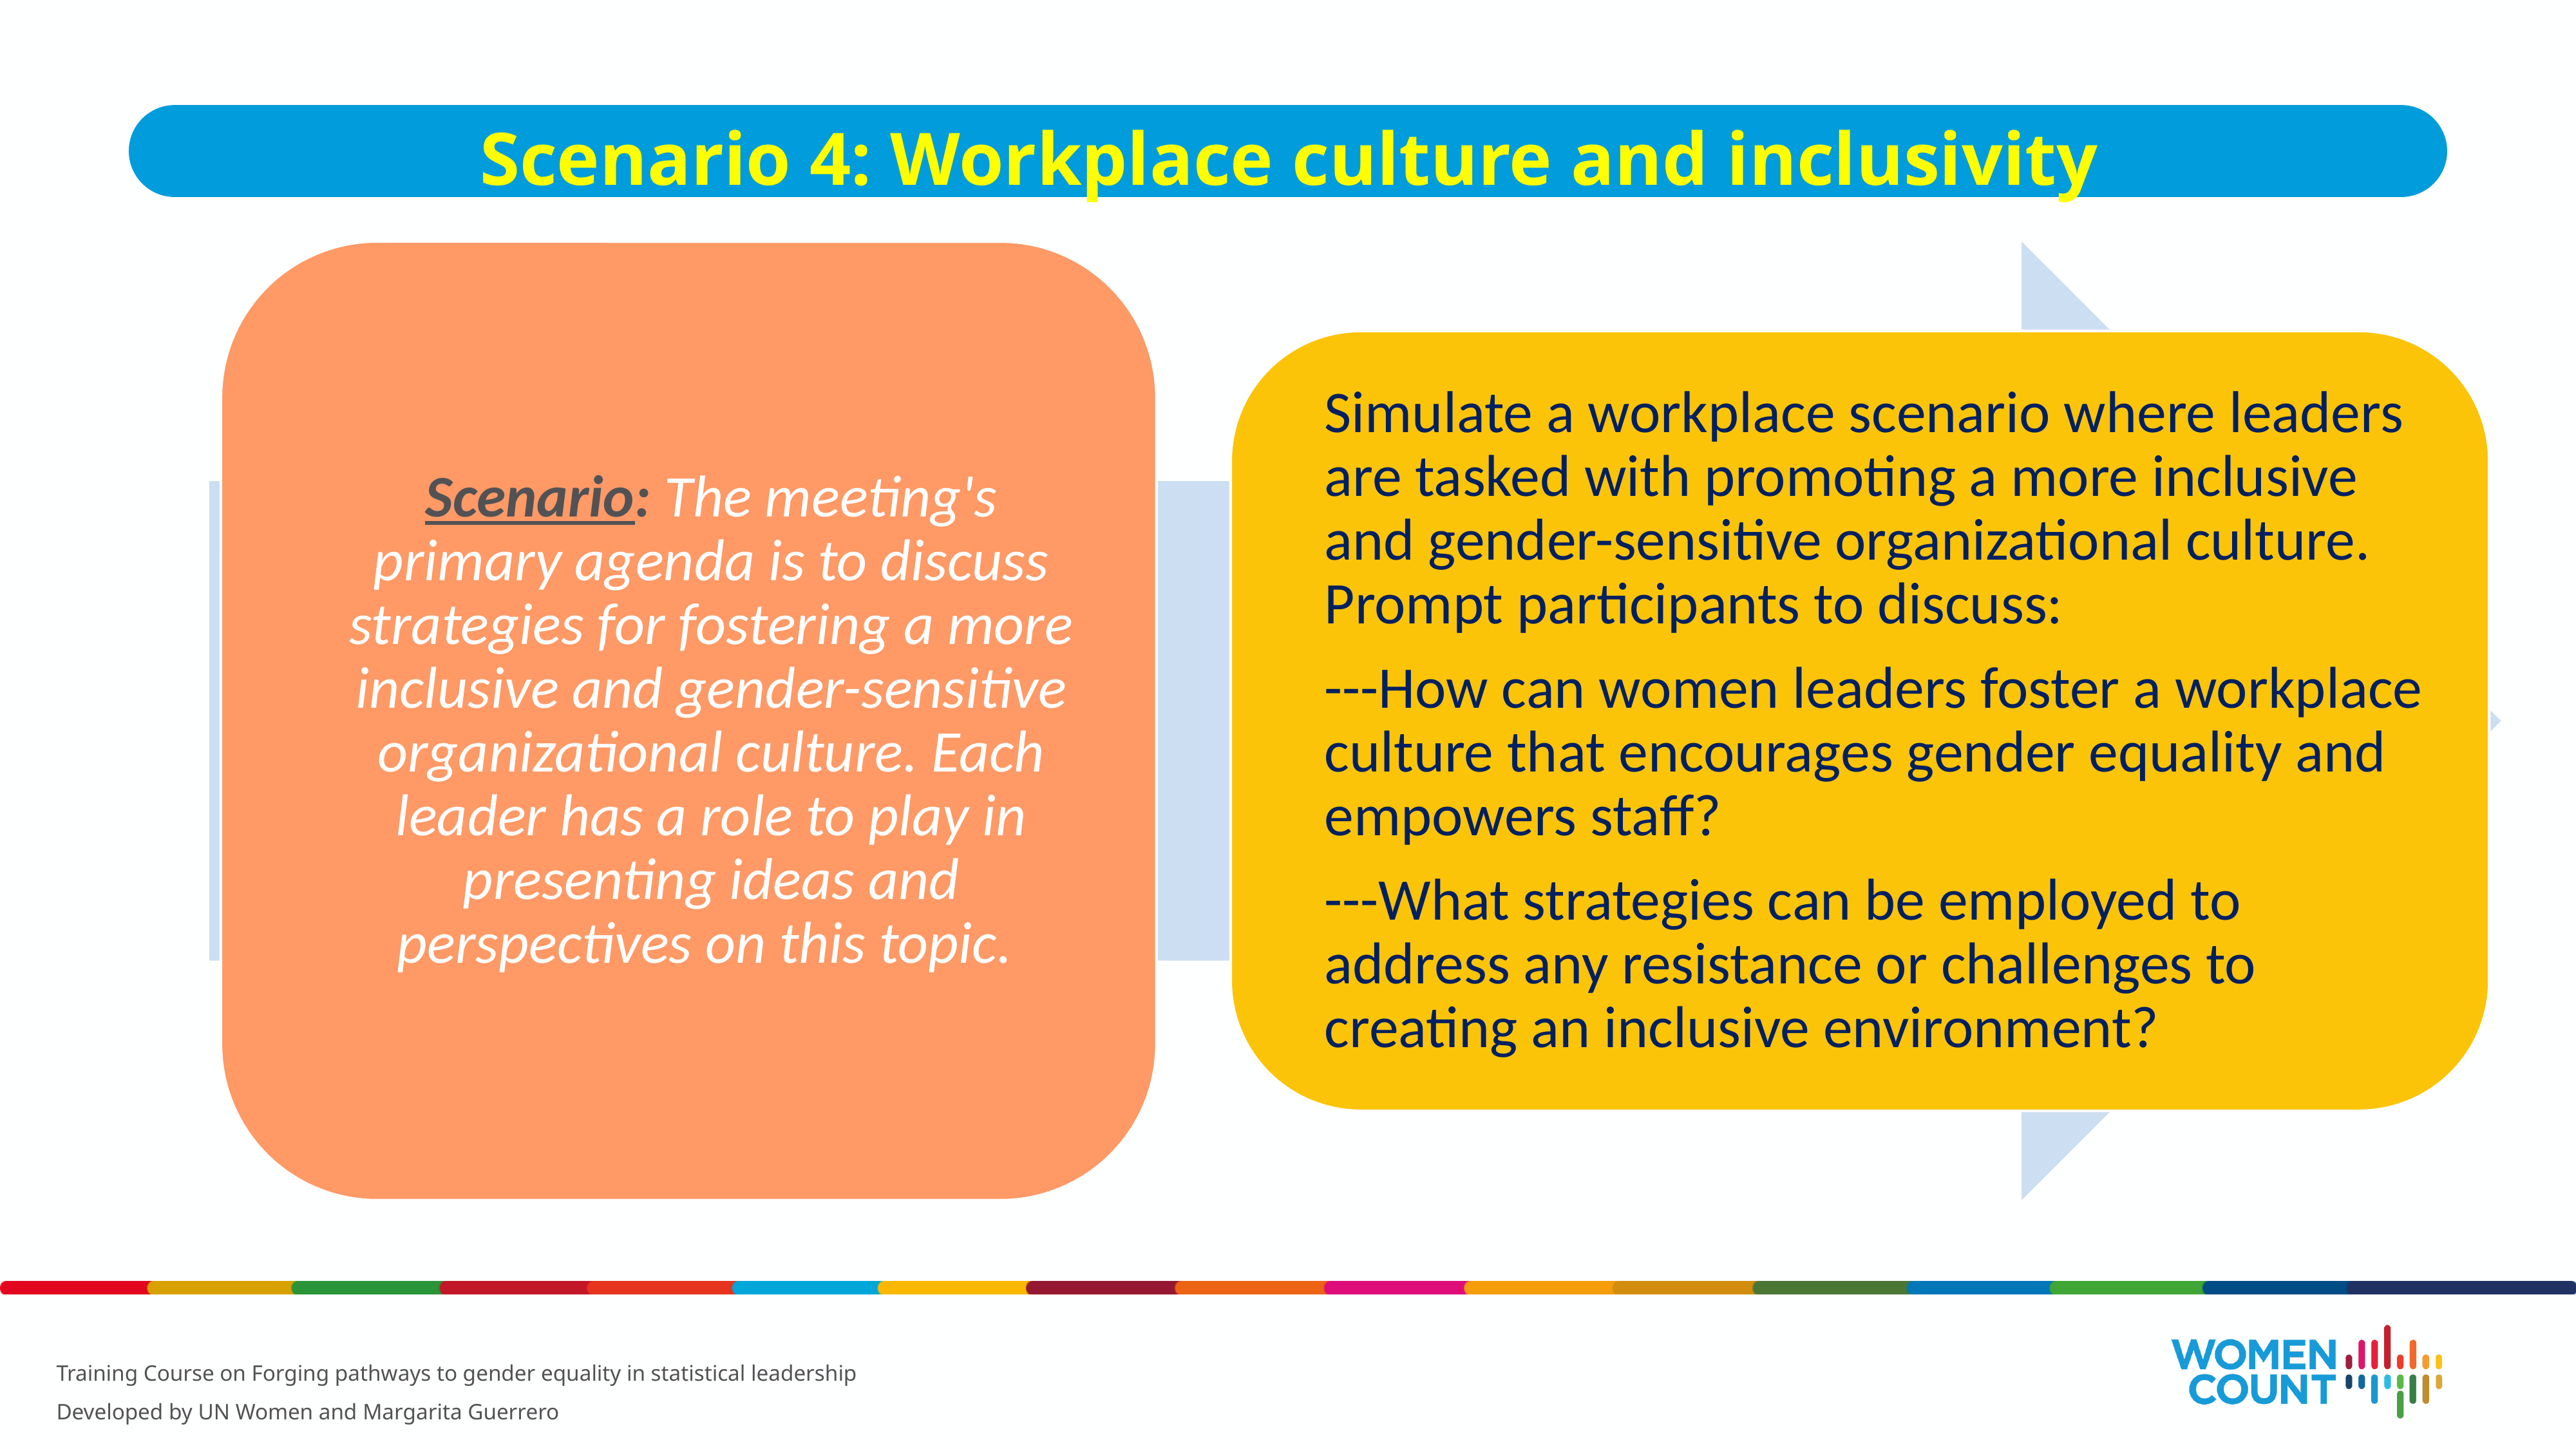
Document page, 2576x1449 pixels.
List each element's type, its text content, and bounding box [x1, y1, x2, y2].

list Scenario 4: Workplace culture and inclusivity [167, 112, 2411, 201]
text_box Training Course on Forging pathways to gender equality in statistical leadership Developed by UN Women and Margarita Guerrero [56, 1347, 1658, 1449]
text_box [209, 241, 2501, 1201]
